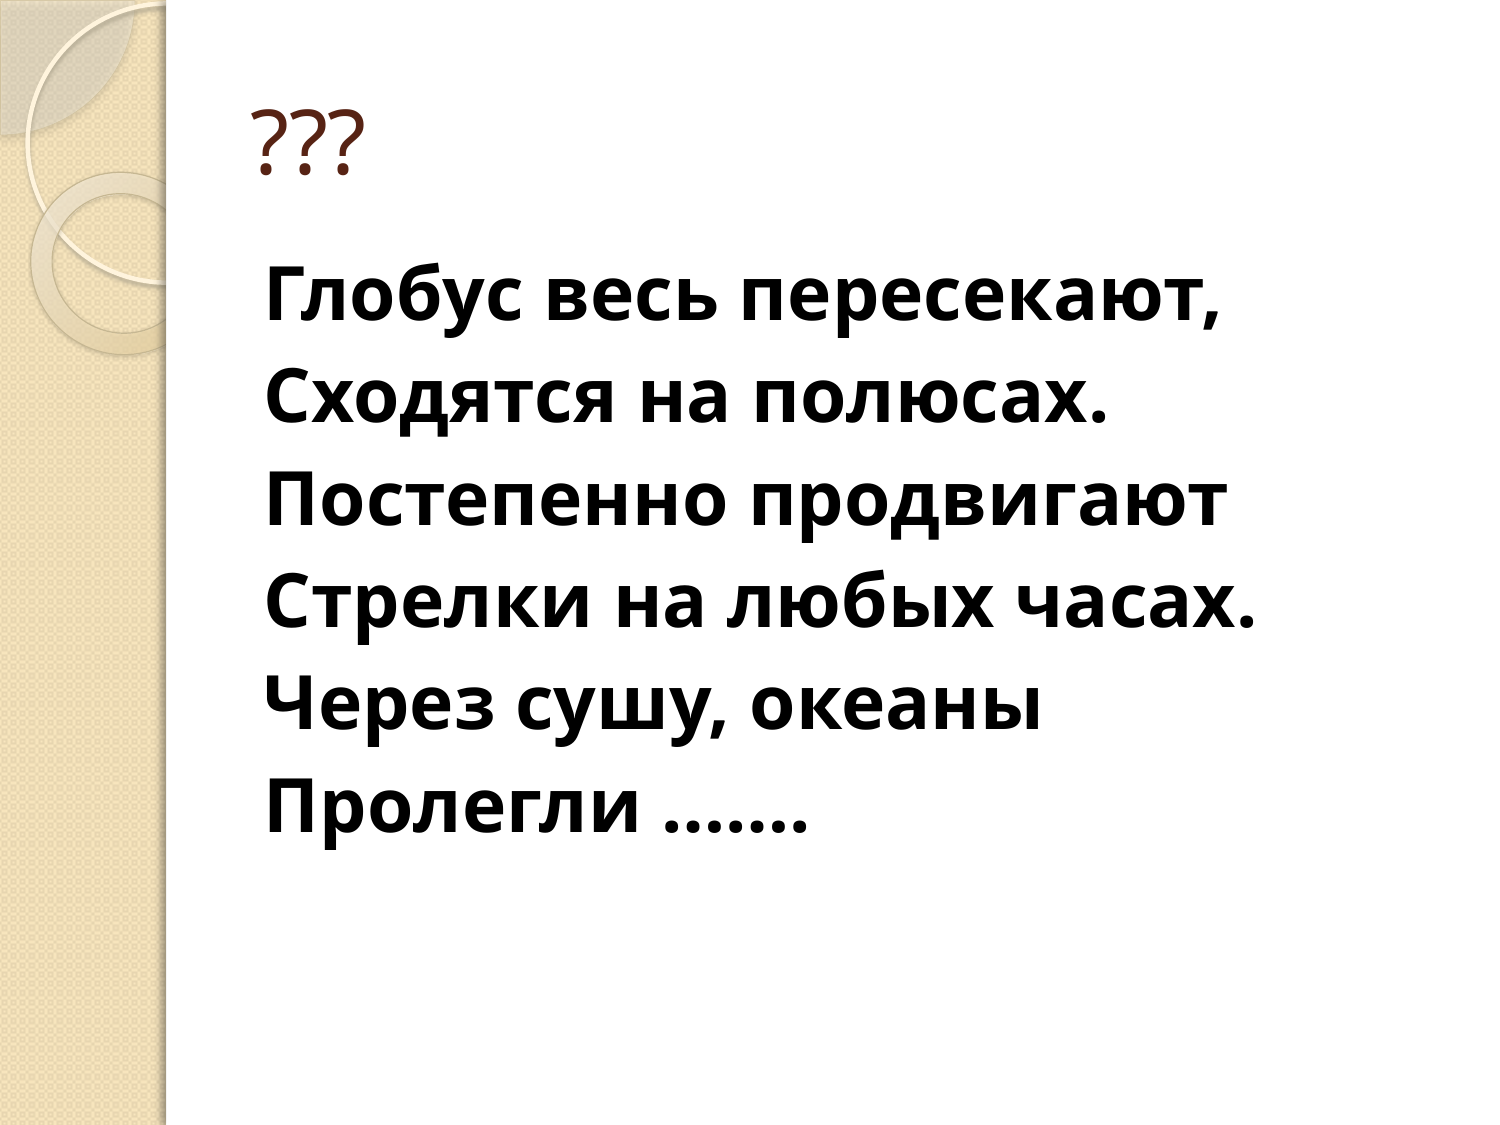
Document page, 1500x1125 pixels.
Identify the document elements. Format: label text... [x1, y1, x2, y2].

title ??? [235, 45, 1466, 233]
list Глобус весь пересекают, Сходятся на полюсах. Постепенно продвигают Стрелки на любых часах. Через сушу, океаны Пролегли ……. [235, 237, 1466, 1025]
